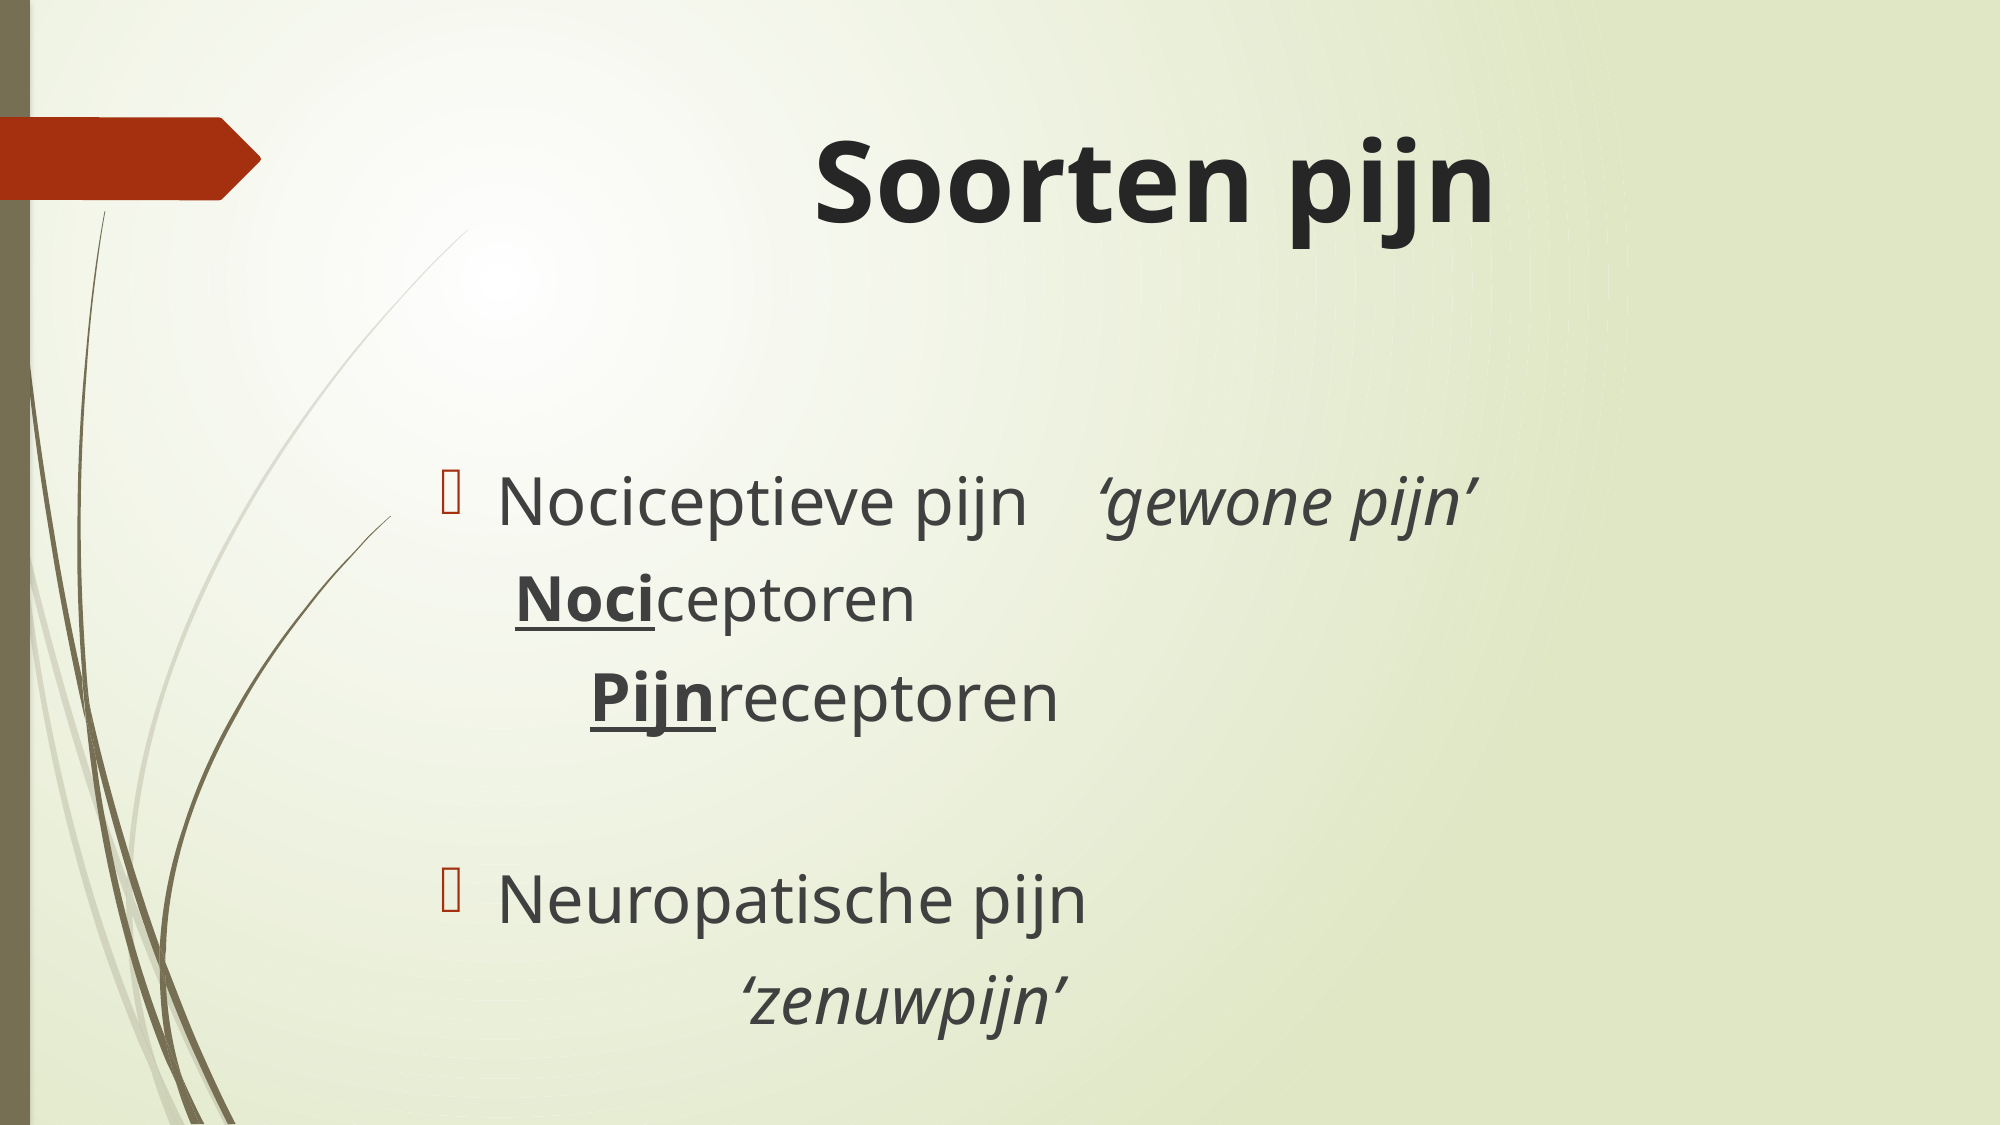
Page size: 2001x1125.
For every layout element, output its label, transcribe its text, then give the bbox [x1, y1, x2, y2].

list Nociceptieve pijn ‘gewone pijn’ Nociceptoren Pijnreceptoren Neuropatische pijn ‘zenuwpijn’ [424, 350, 1888, 1083]
title Soorten pijn [425, 102, 1888, 313]
